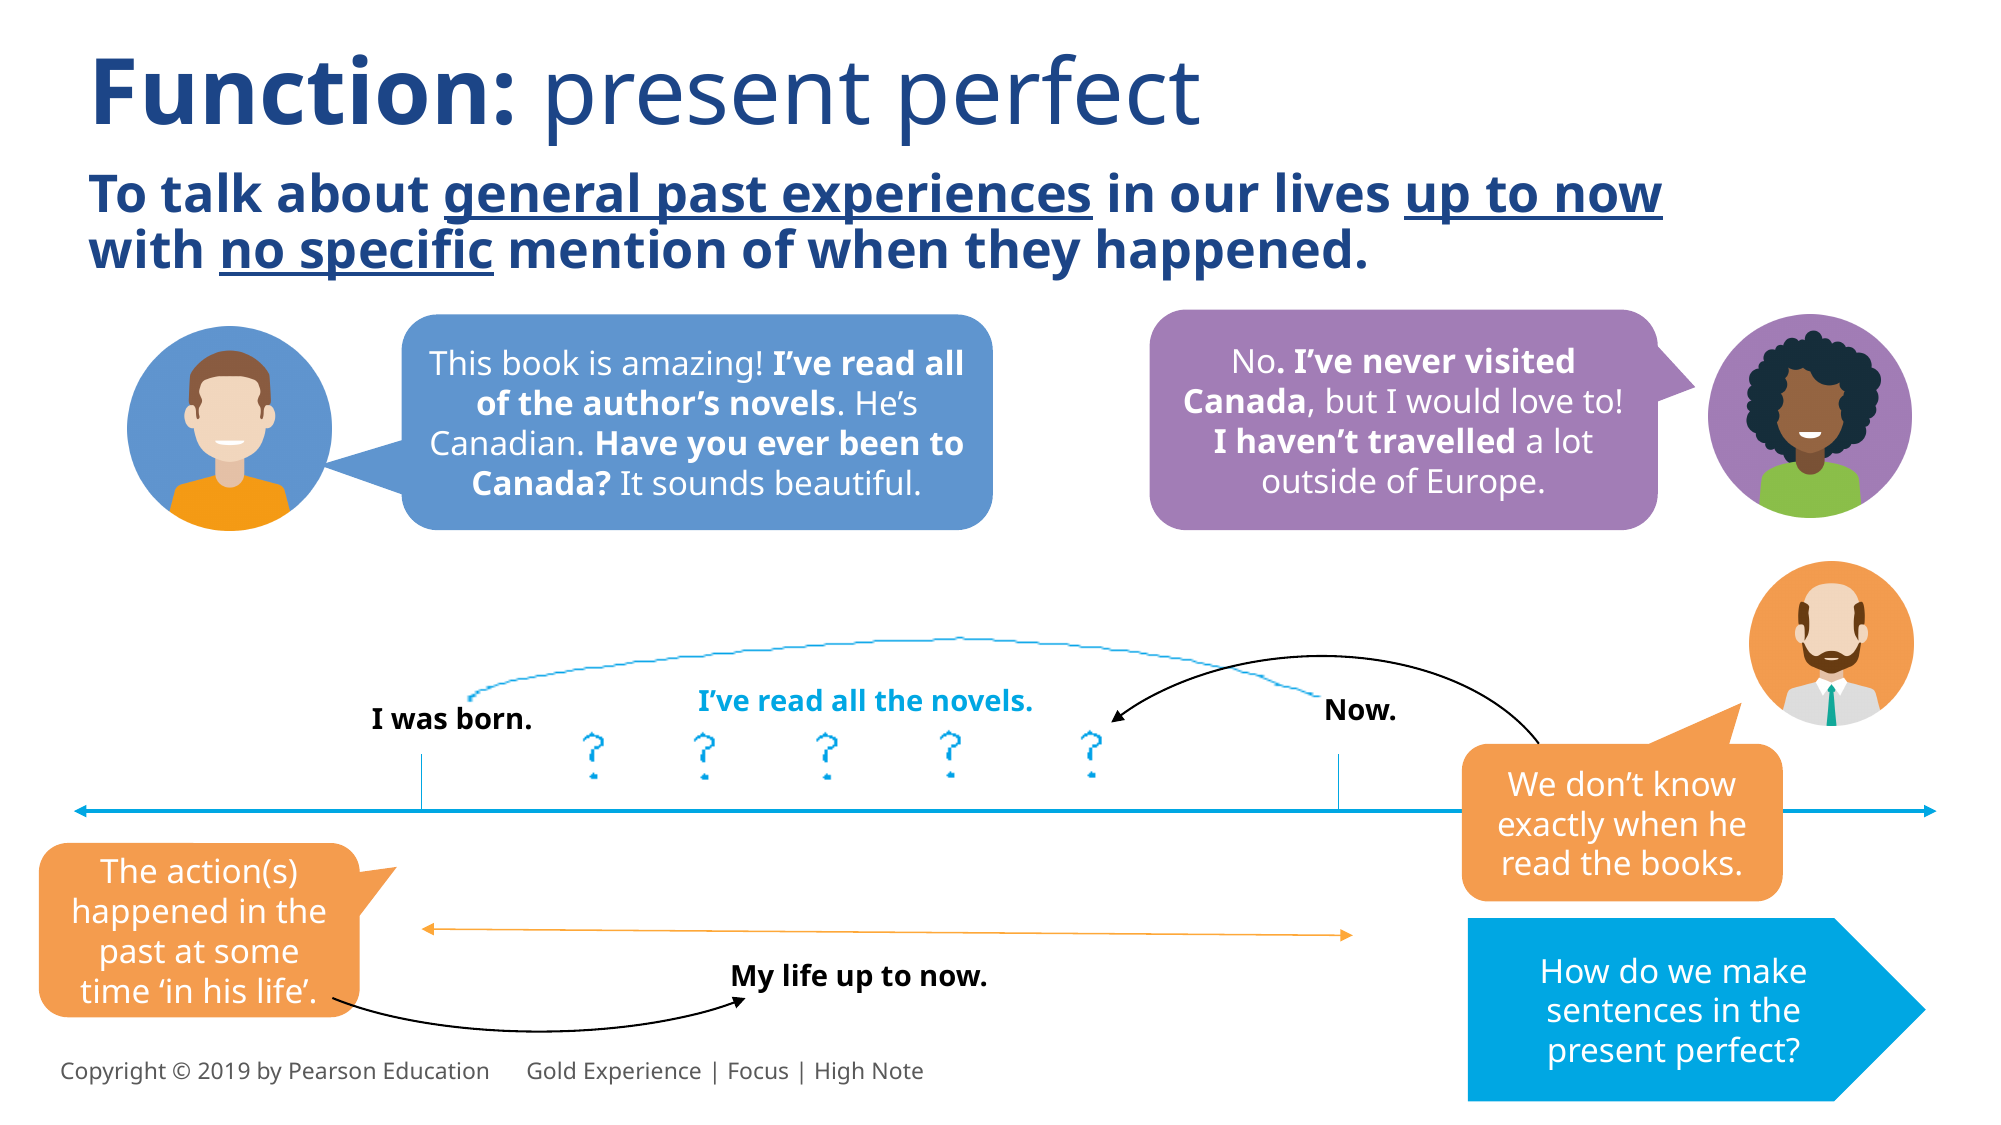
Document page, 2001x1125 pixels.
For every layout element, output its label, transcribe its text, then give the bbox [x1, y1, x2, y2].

picture [1708, 314, 1912, 519]
footer Copyright © 2019 by Pearson Education Gold Experience | Focus | High Note [45, 1040, 1084, 1101]
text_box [73, 693, 1937, 936]
text_box Now. [1465, 684, 1544, 690]
text_box No. I’ve never visited Canada, but I would love to! I haven’t travelled a lot outside of Europe. [1147, 307, 1698, 533]
title Function: present perfect [73, 37, 1827, 253]
text_box To talk about general past experiences in our lives up to now with no specific mention of when they happened. [73, 159, 1809, 276]
picture [677, 715, 735, 799]
picture [386, 607, 1404, 693]
picture [799, 715, 857, 799]
text_box The action(s) happened in the past at some time ‘in his life’. [36, 840, 362, 1020]
text_box [1409, 665, 1475, 690]
picture [1064, 713, 1122, 797]
text_box How do we make sentences in the present perfect? [1465, 946, 1928, 1104]
picture [566, 714, 624, 799]
text_box This book is amazing! I’ve read all of the author’s novels. He’s Canadian. Have you ever been to Canada? It sounds beautiful. [335, 312, 995, 533]
text_box [332, 946, 746, 1033]
text_box My life up to now. [675, 950, 1043, 1000]
picture [1749, 560, 1915, 726]
picture [127, 326, 332, 531]
picture [923, 713, 980, 797]
